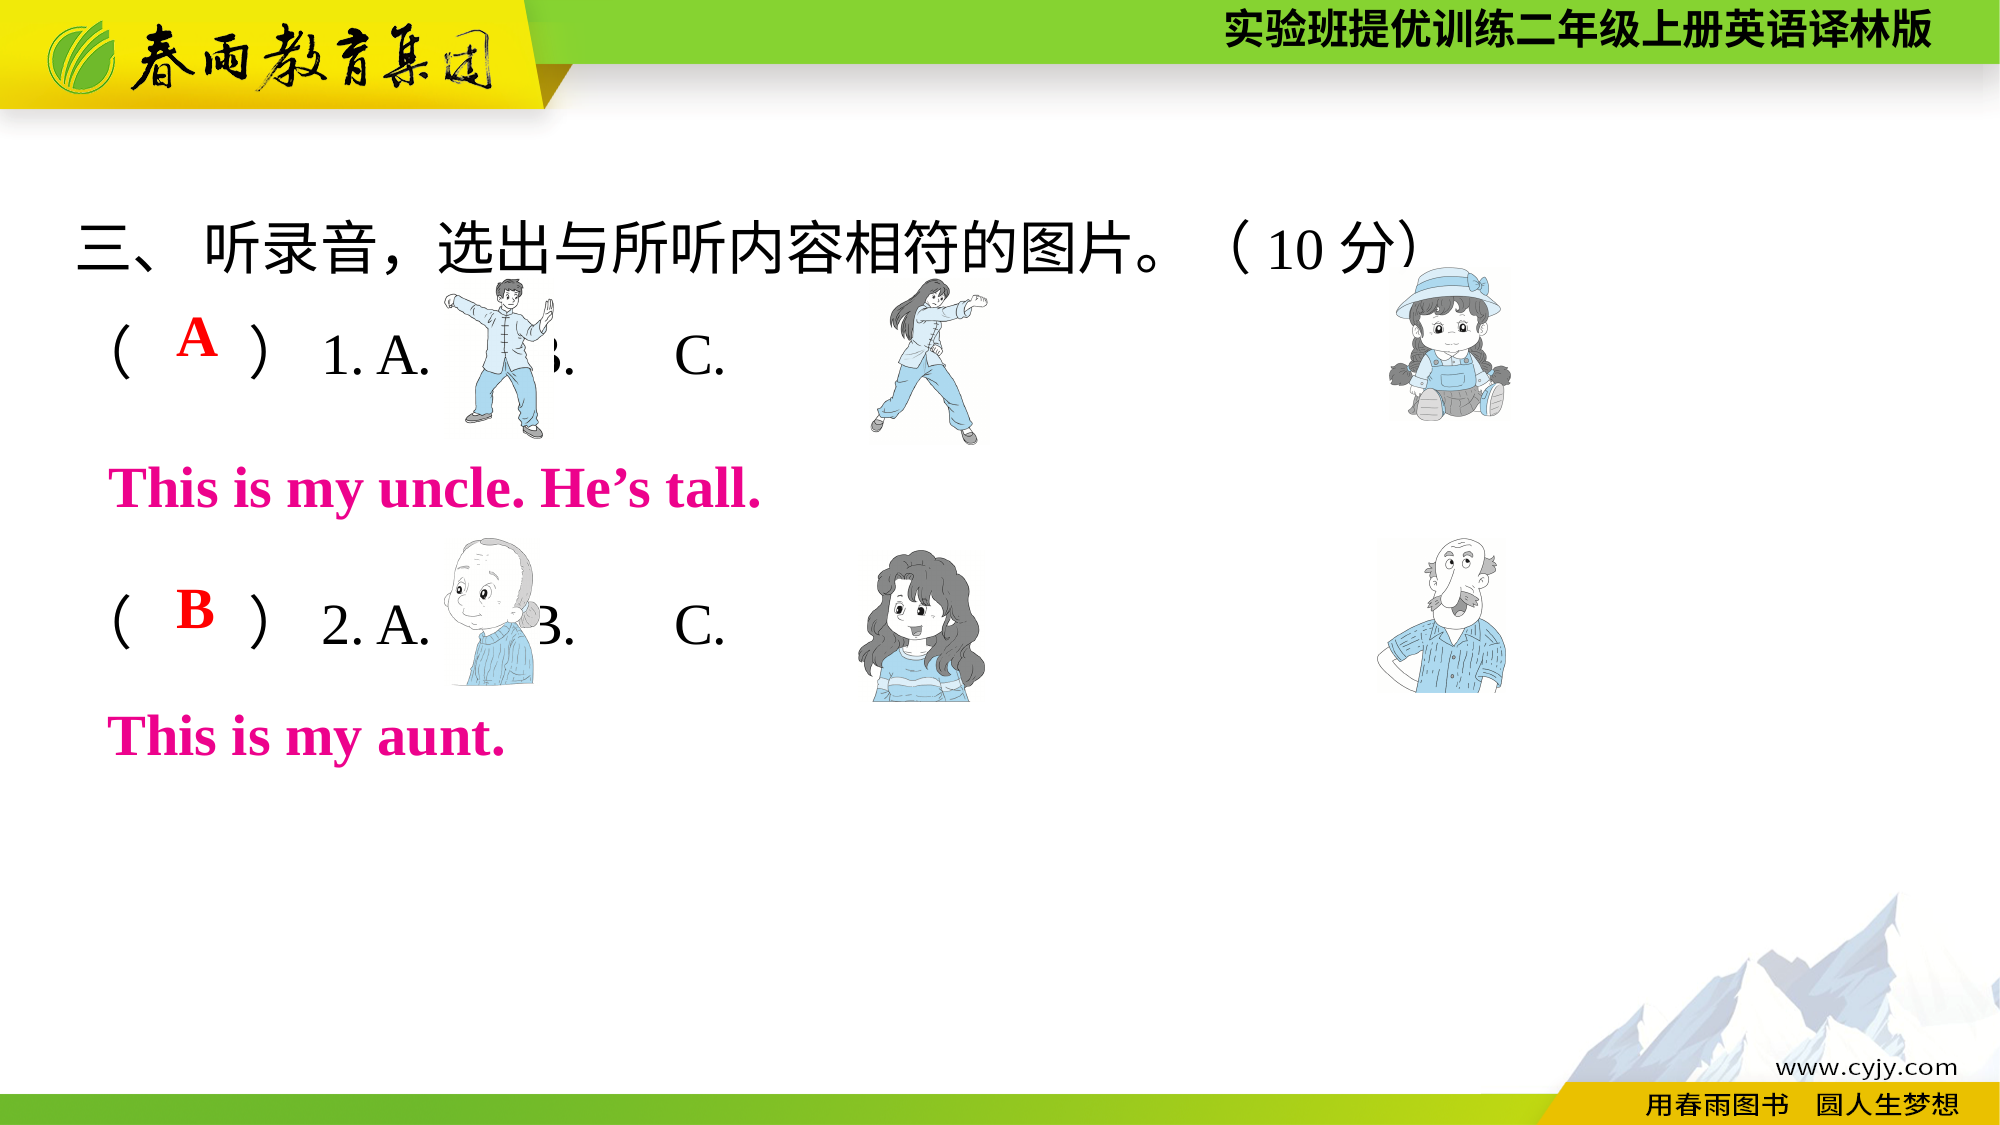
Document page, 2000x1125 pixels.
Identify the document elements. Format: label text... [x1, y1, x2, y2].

text_box A [161, 290, 234, 376]
list 三、 听录音，选出与所听内容相符的图片。（10分） （ ）1. A. B. C. （ ）2. A. B. C. [59, 168, 1944, 669]
text_box This is my uncle. He’s tall. [93, 441, 778, 526]
text_box B [161, 562, 231, 648]
text_box This is my aunt. [92, 689, 521, 774]
picture [0, 0, 2000, 1125]
